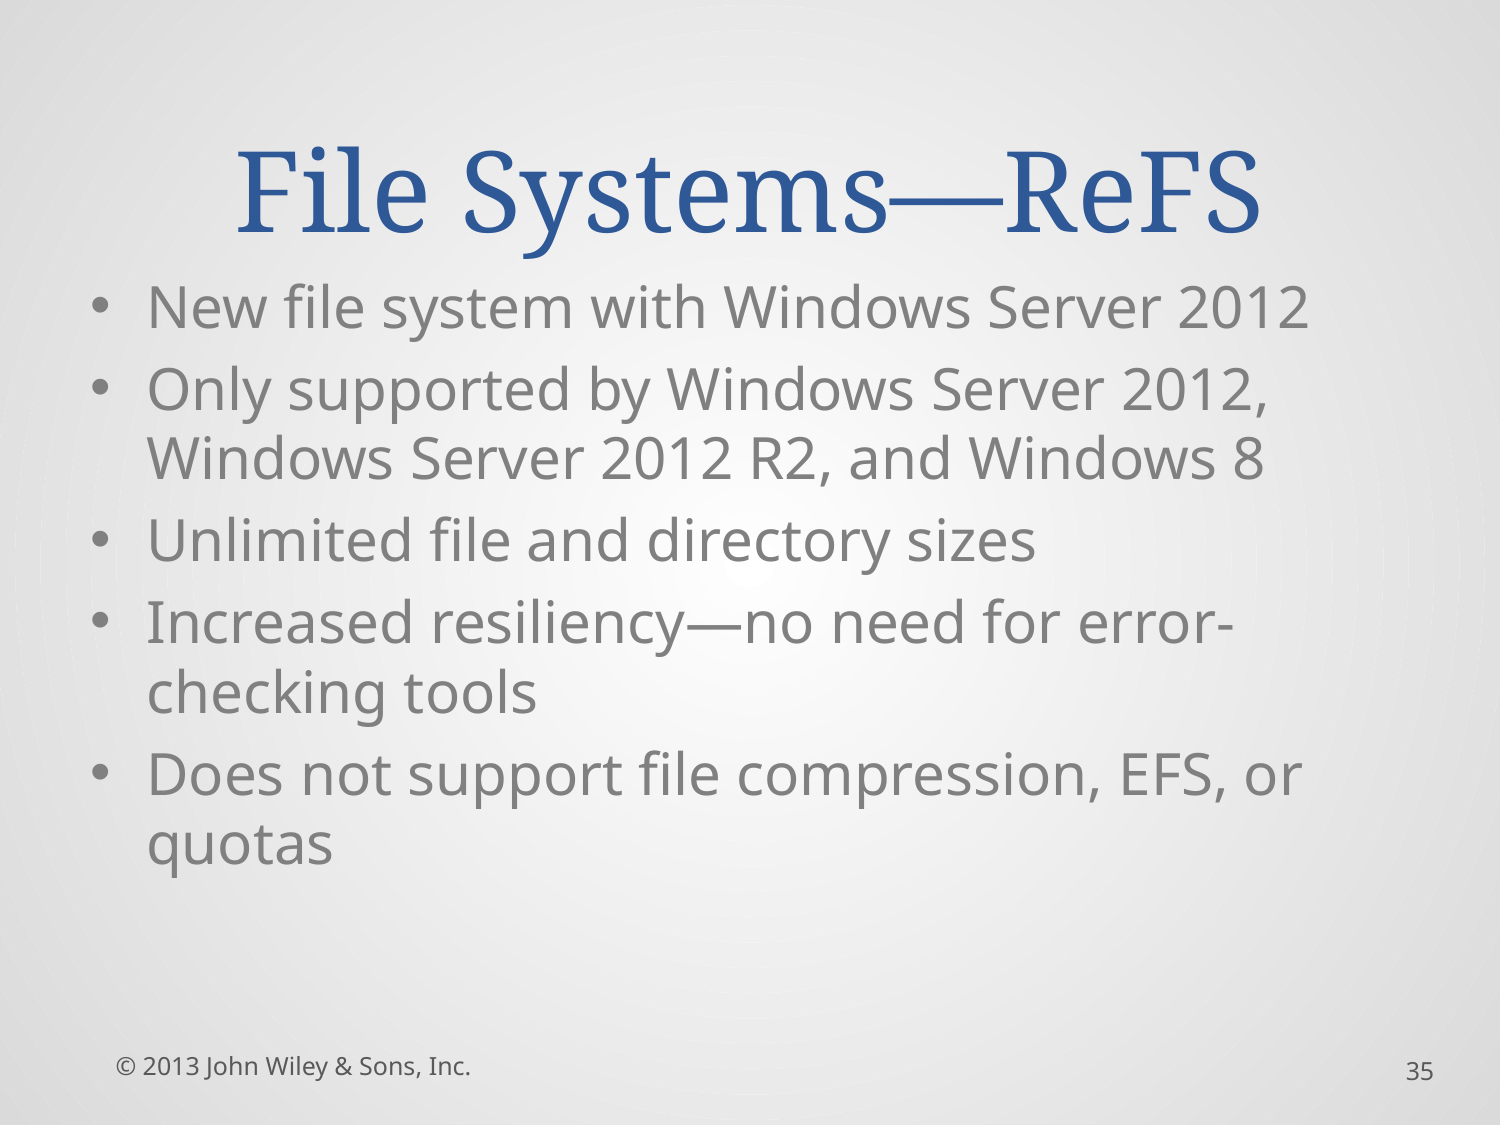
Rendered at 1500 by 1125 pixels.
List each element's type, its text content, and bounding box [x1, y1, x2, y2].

title File Systems—ReFS [75, 0, 1425, 262]
footer © 2013 John Wiley & Sons, Inc. [108, 1037, 576, 1098]
list New file system with Windows Server 2012 Only supported by Windows Server 2012, Windows Server 2012 R2, and Windows 8 Unlimited file and directory sizes Increased resiliency—no need for error-checking tools Does not support file compression, EFS, or quotas [75, 262, 1425, 1005]
slide_number 35 [1401, 1042, 1494, 1103]
